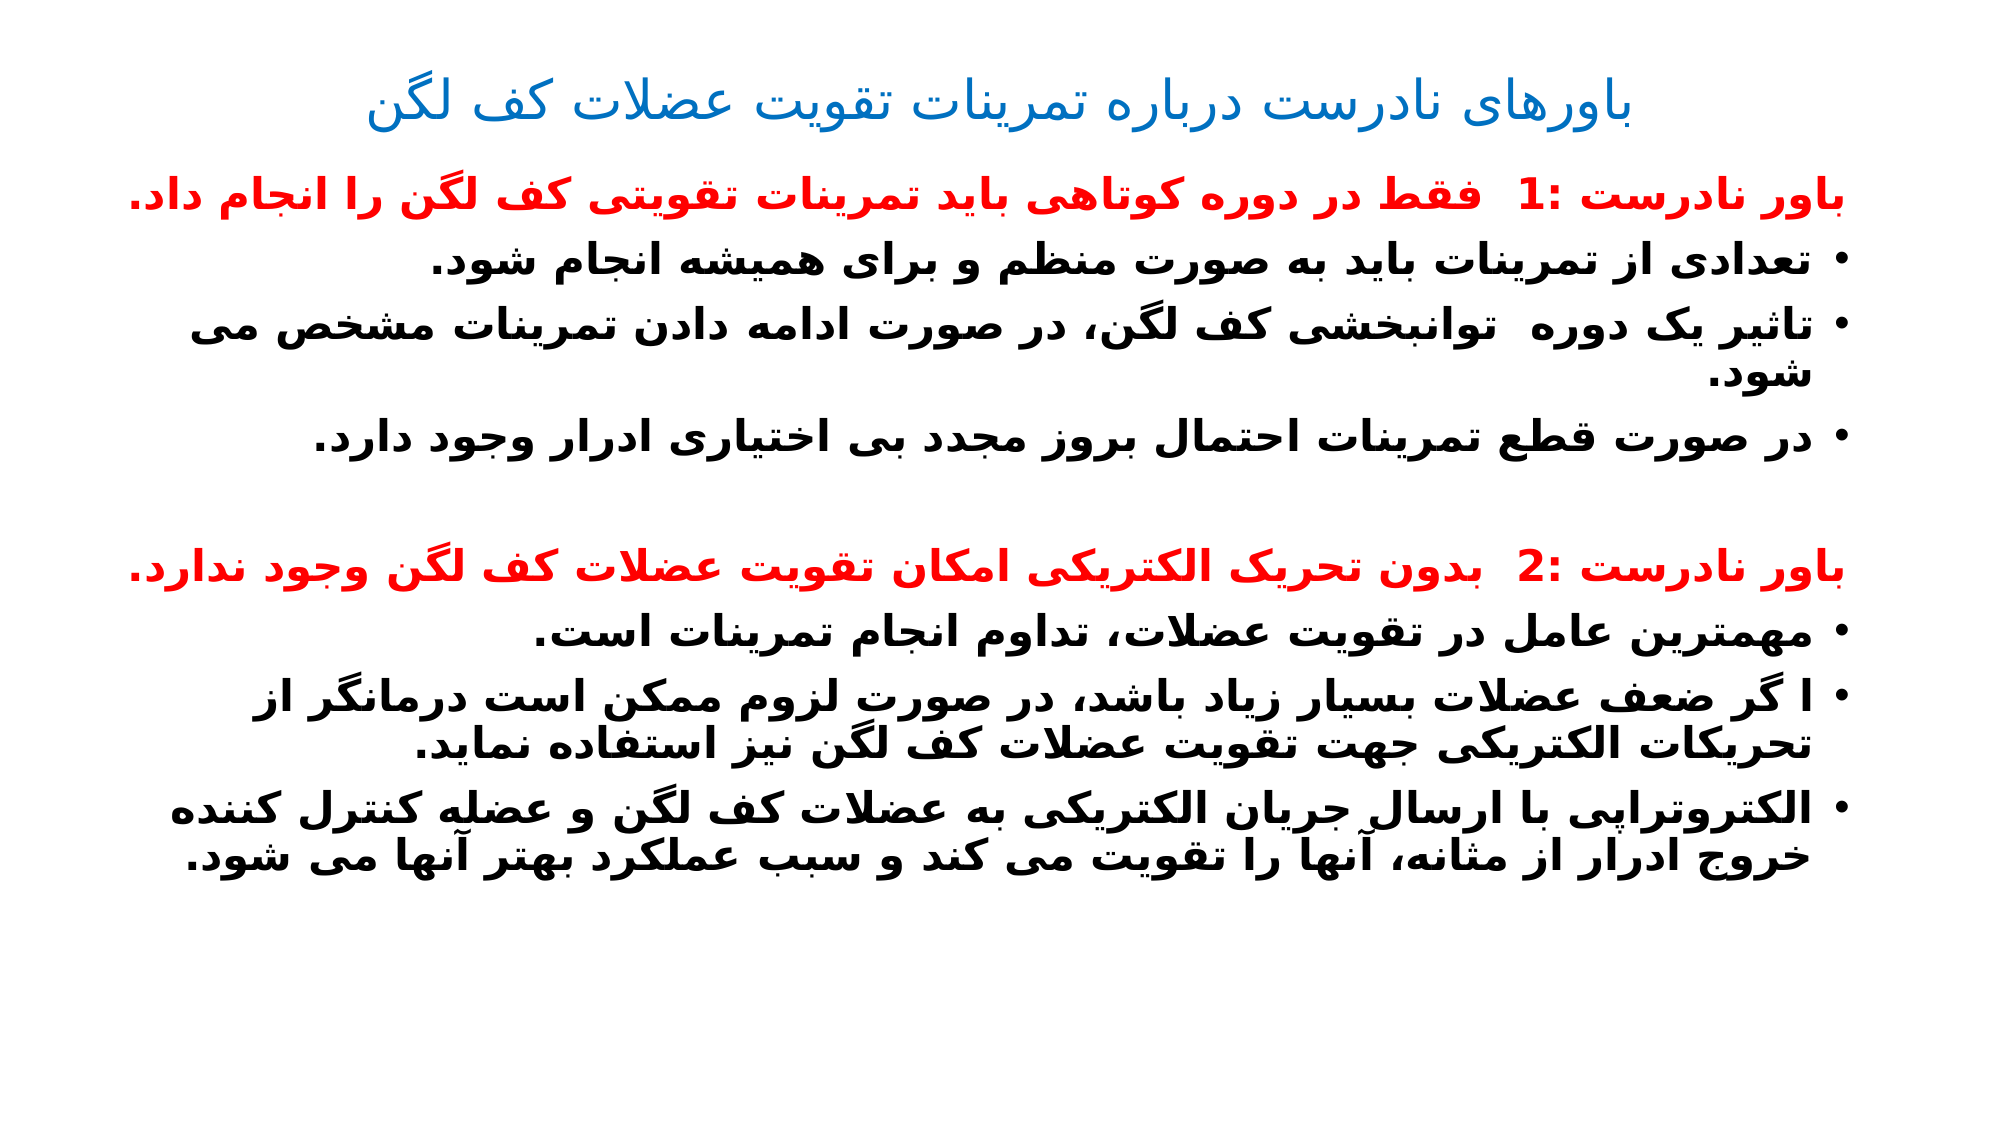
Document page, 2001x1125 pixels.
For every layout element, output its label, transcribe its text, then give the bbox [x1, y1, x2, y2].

title باورهای نادرست درباره تمرینات تقویت عضلات کف لگن [324, 56, 1675, 188]
list باور نادرست :1 فقط در دوره کوتاهی باید تمرینات تقویتی کف لگن را انجام داد. تعدادی از تمرینات باید به صورت منظم و برای همیشه انجام شود. تاثیر یک دوره توانبخشی کف لگن، در صورت ادامه دادن تمرینات مشخص می شود. در صورت قطع تمرینات احتمال بروز مجدد بی اختیاری ادرار وجود دارد. باور نادرست :2 بدون تحریک الکتریکی امکان تقویت عضلات کف لگن وجود ندارد. مهمترین عامل در تقویت عضلات، تداوم انجام تمرینات است. ا گر ضعف عضلات بسیار زیاد باشد، در صورت لزوم ممکن است درمانگر از تحریکات الکتریکی جهت تقویت عضلات کف لگن نیز استفاده نماید. الکتروتراپی با ارسال جریان الکتریکی به عضلات کف لگن و عضله کنترل کننده خروج ادرار از مثانه، آنها را تقویت می کند و سبب عملکرد بهتر آنها می شود. [101, 164, 1863, 987]
